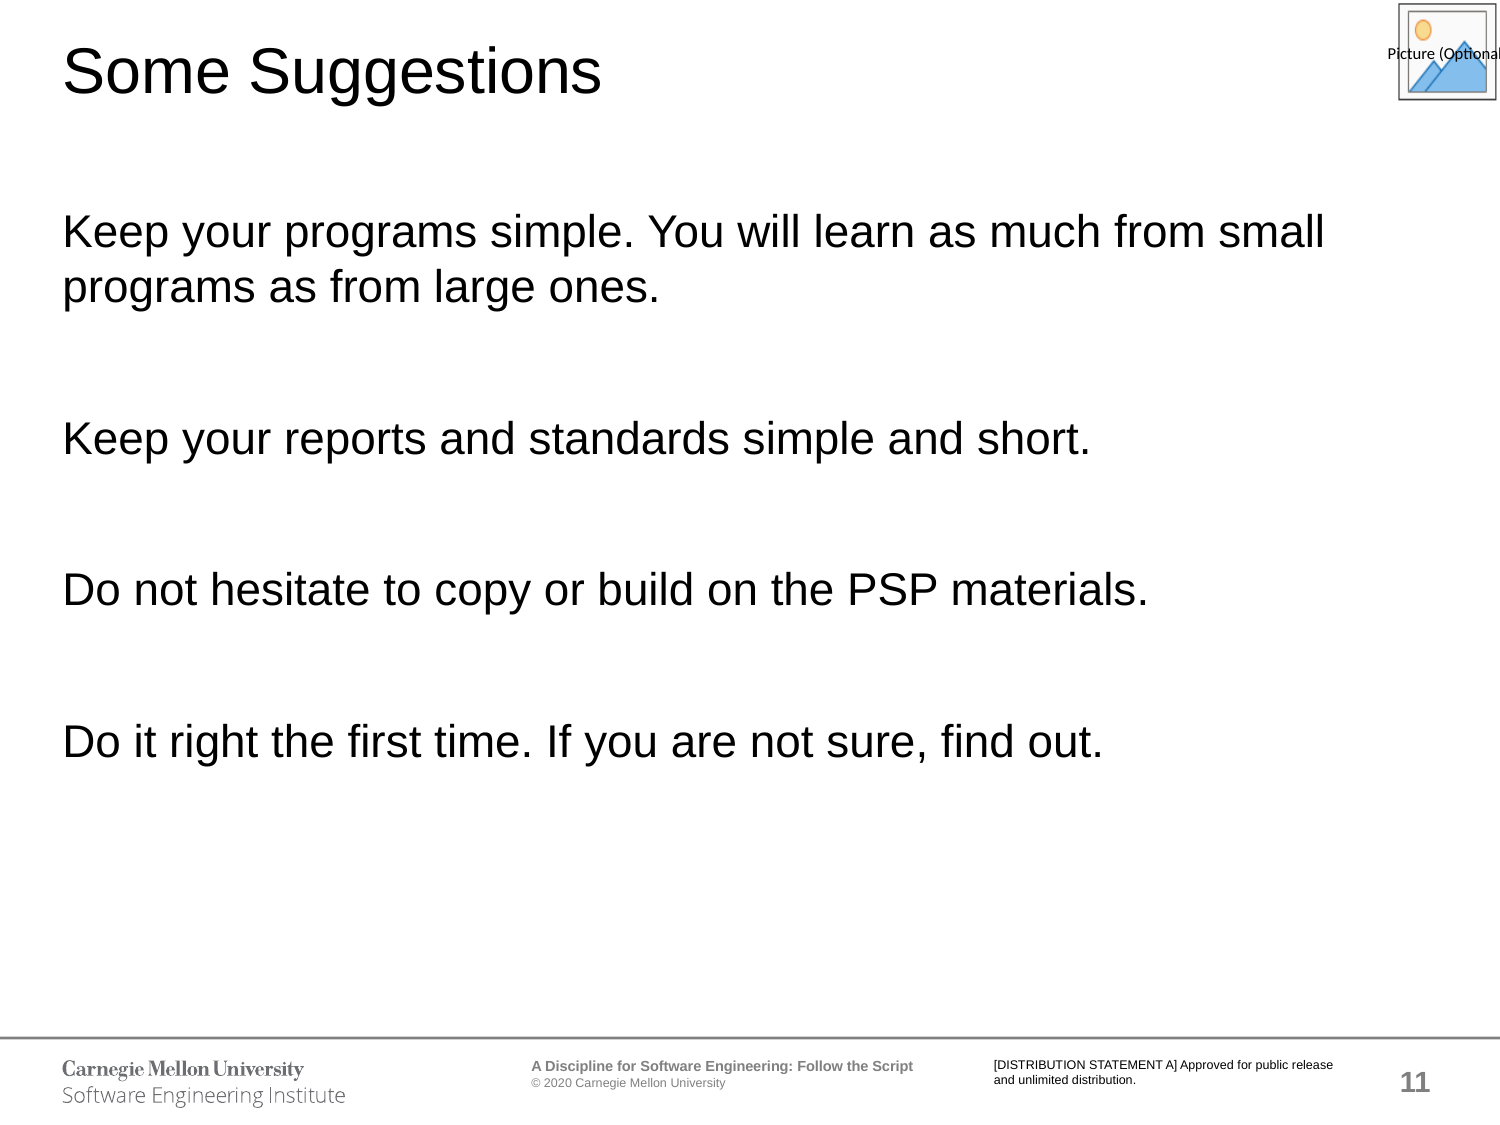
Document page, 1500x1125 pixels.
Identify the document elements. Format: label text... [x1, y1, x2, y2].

title Some Suggestions [62, 37, 1338, 182]
picture [1394, 0, 1500, 105]
list Keep your programs simple. You will learn as much from small programs as from large ones. Keep your reports and standards simple and short. Do not hesitate to copy or build on the PSP materials. Do it right the first time. If you are not sure, find out. [62, 201, 1431, 1000]
